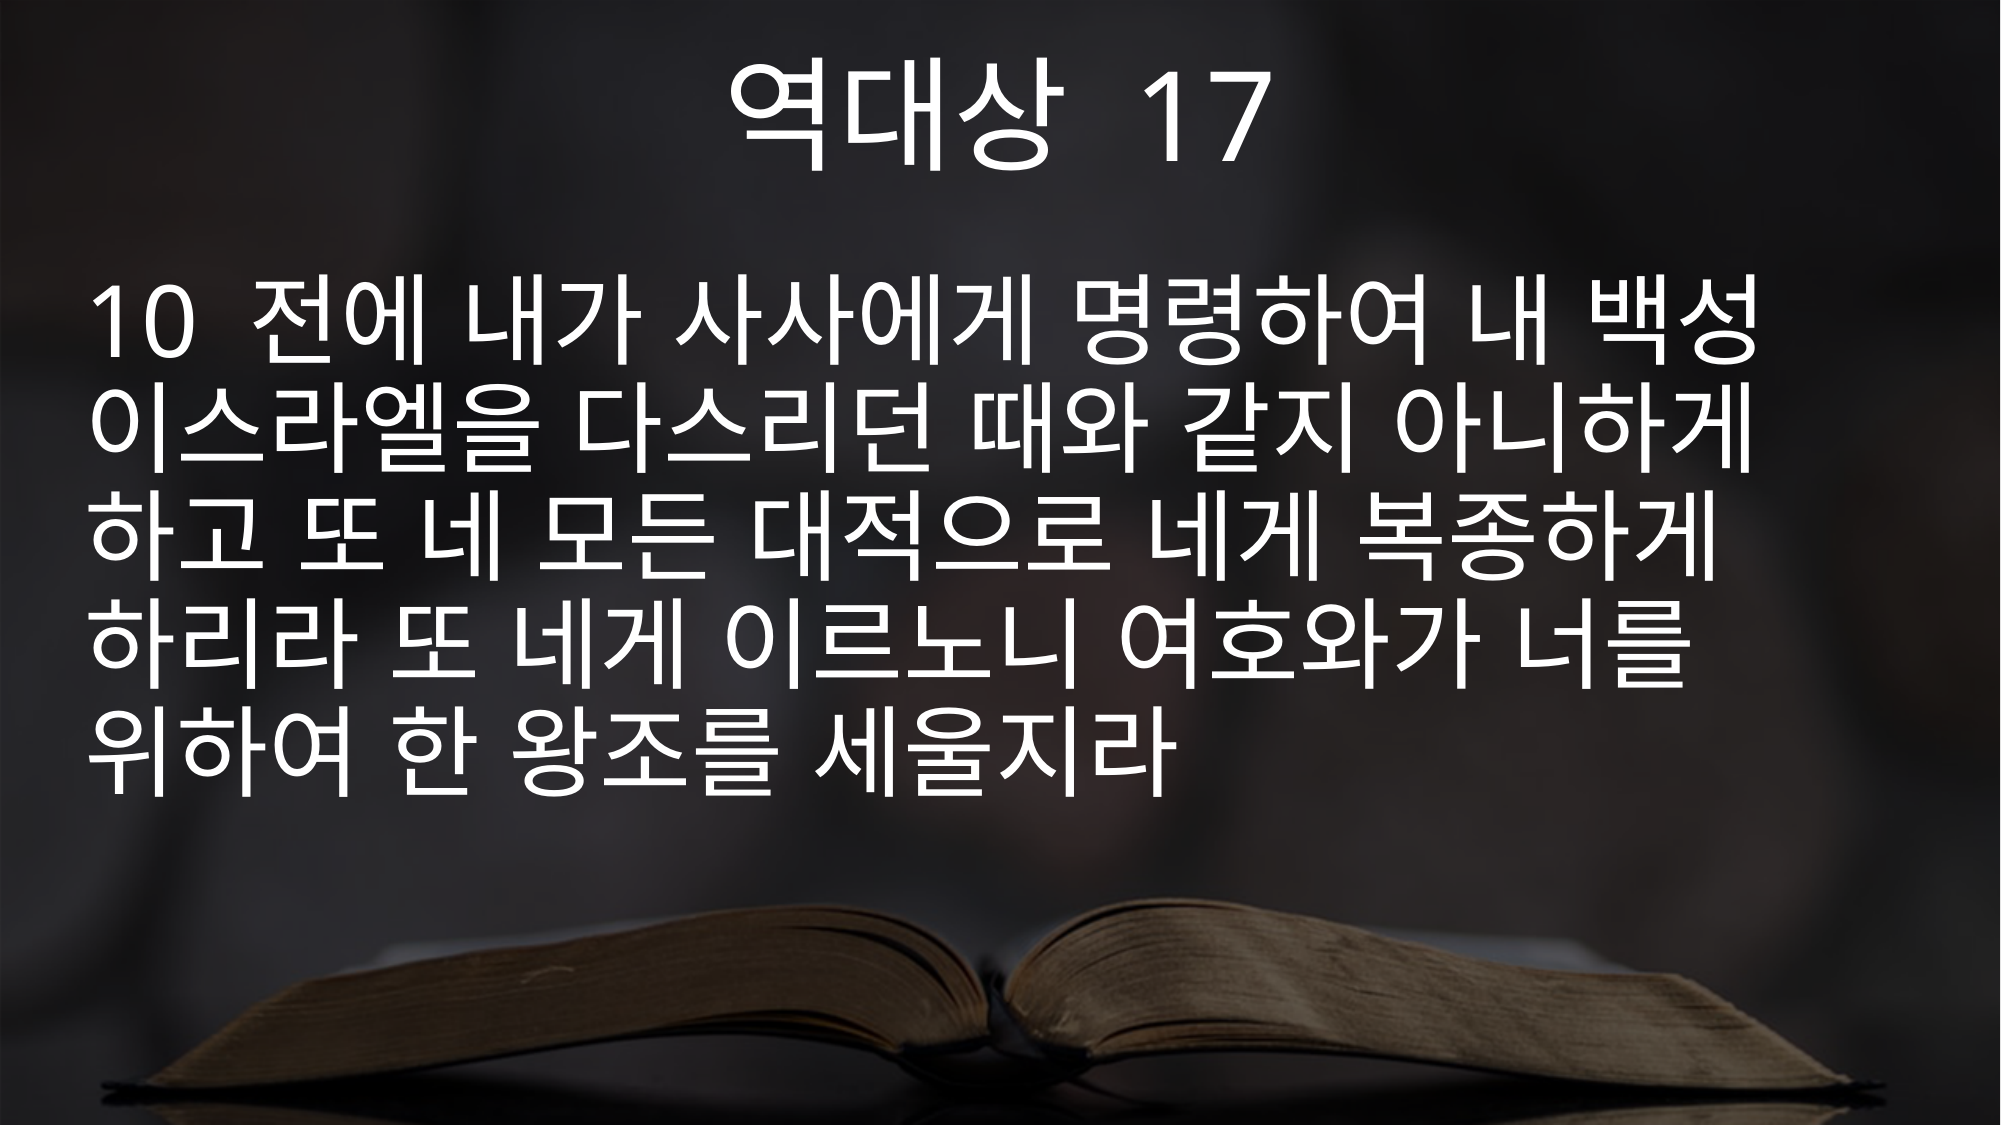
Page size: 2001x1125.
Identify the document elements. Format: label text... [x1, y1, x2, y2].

picture [0, 0, 2001, 1125]
list 10 전에 내가 사사에게 명령하여 내 백성 이스라엘을 다스리던 때와 같지 아니하게 하고 또 네 모든 대적으로 네게 복종하게 하리라 또 네게 이르노니 여호와가 너를 위하여 한 왕조를 세울지라 [69, 263, 1953, 423]
footer 역대상 17 [0, 32, 2000, 192]
